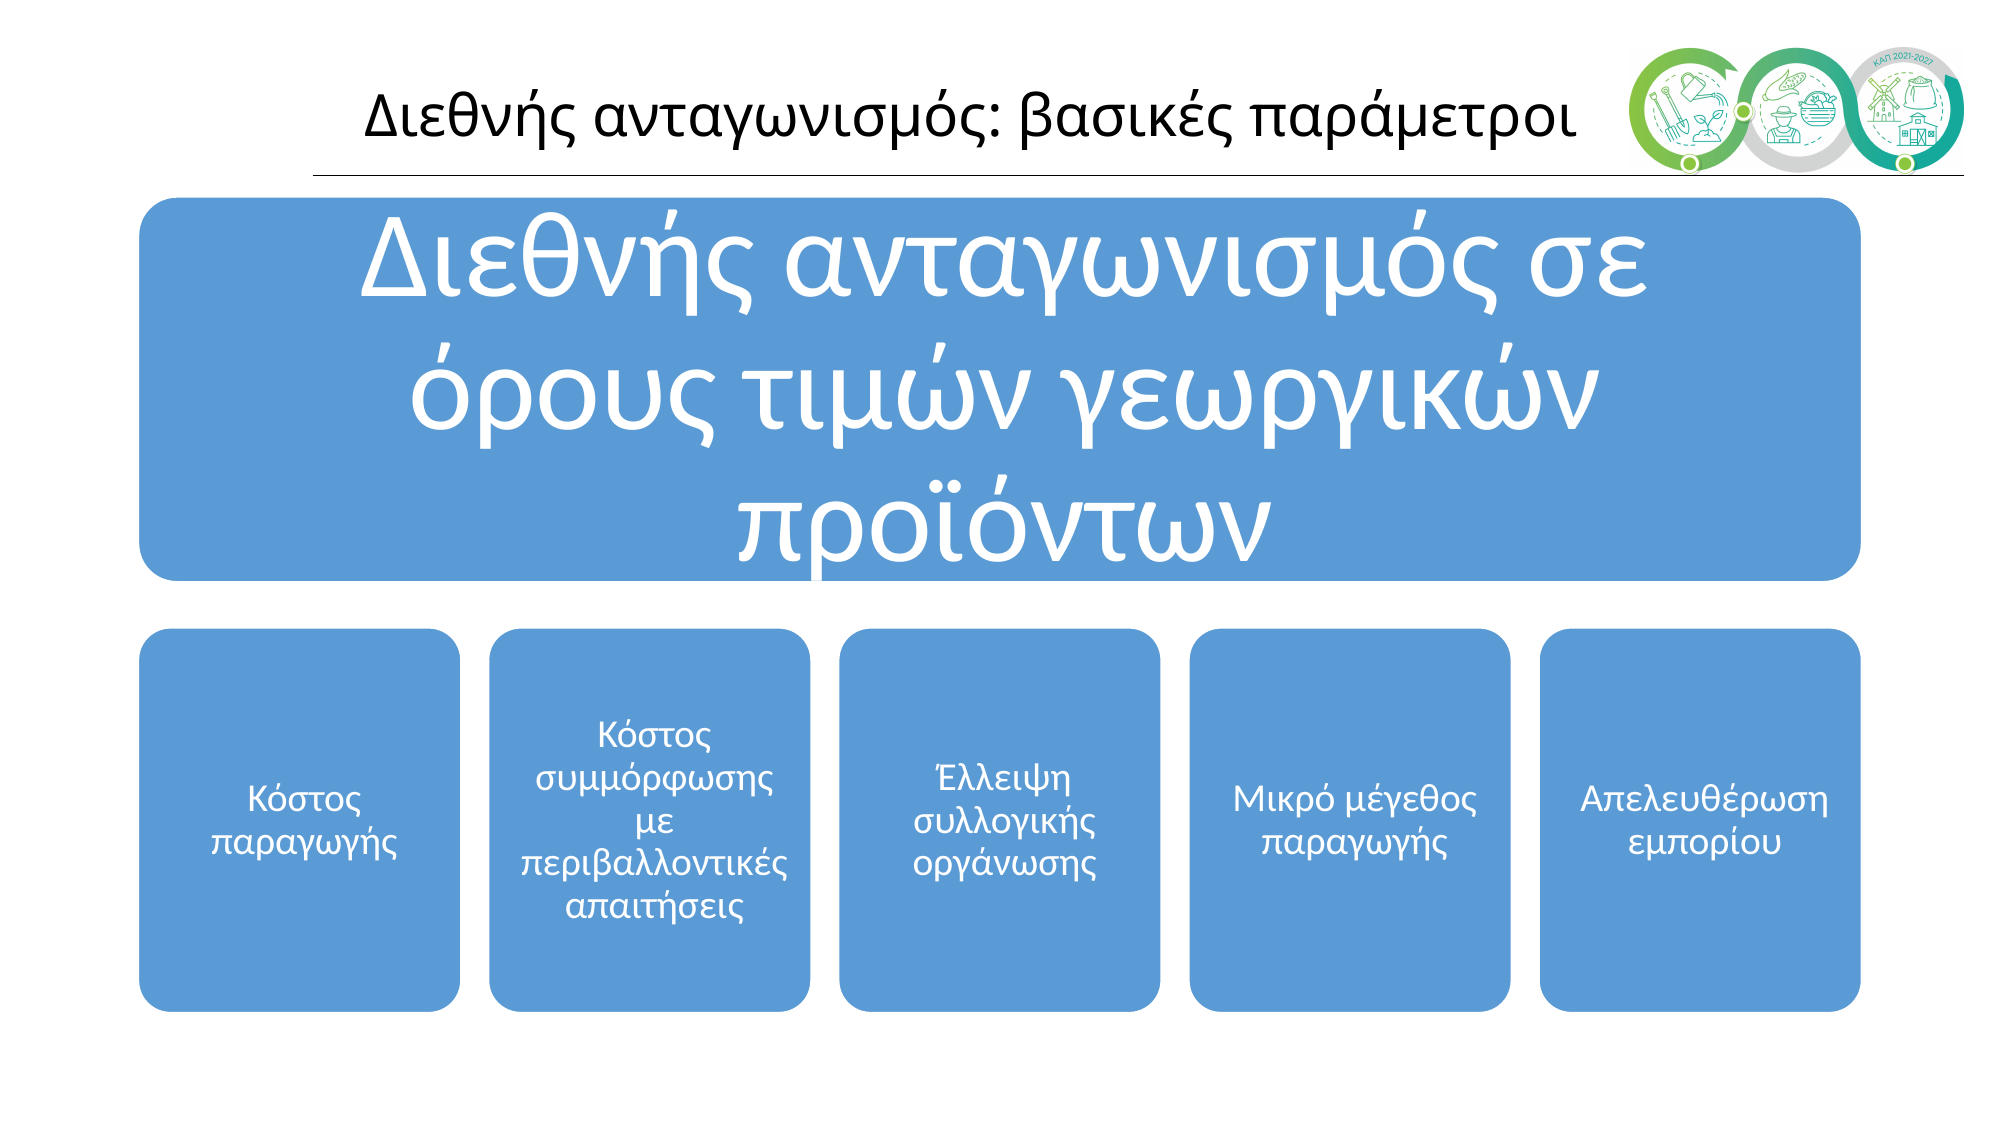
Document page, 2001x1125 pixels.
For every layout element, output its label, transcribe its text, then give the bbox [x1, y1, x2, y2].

title Διεθνής ανταγωνισμός: βασικές παράμετροι [312, 59, 1630, 176]
picture [1629, 47, 1964, 175]
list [137, 196, 1863, 1014]
